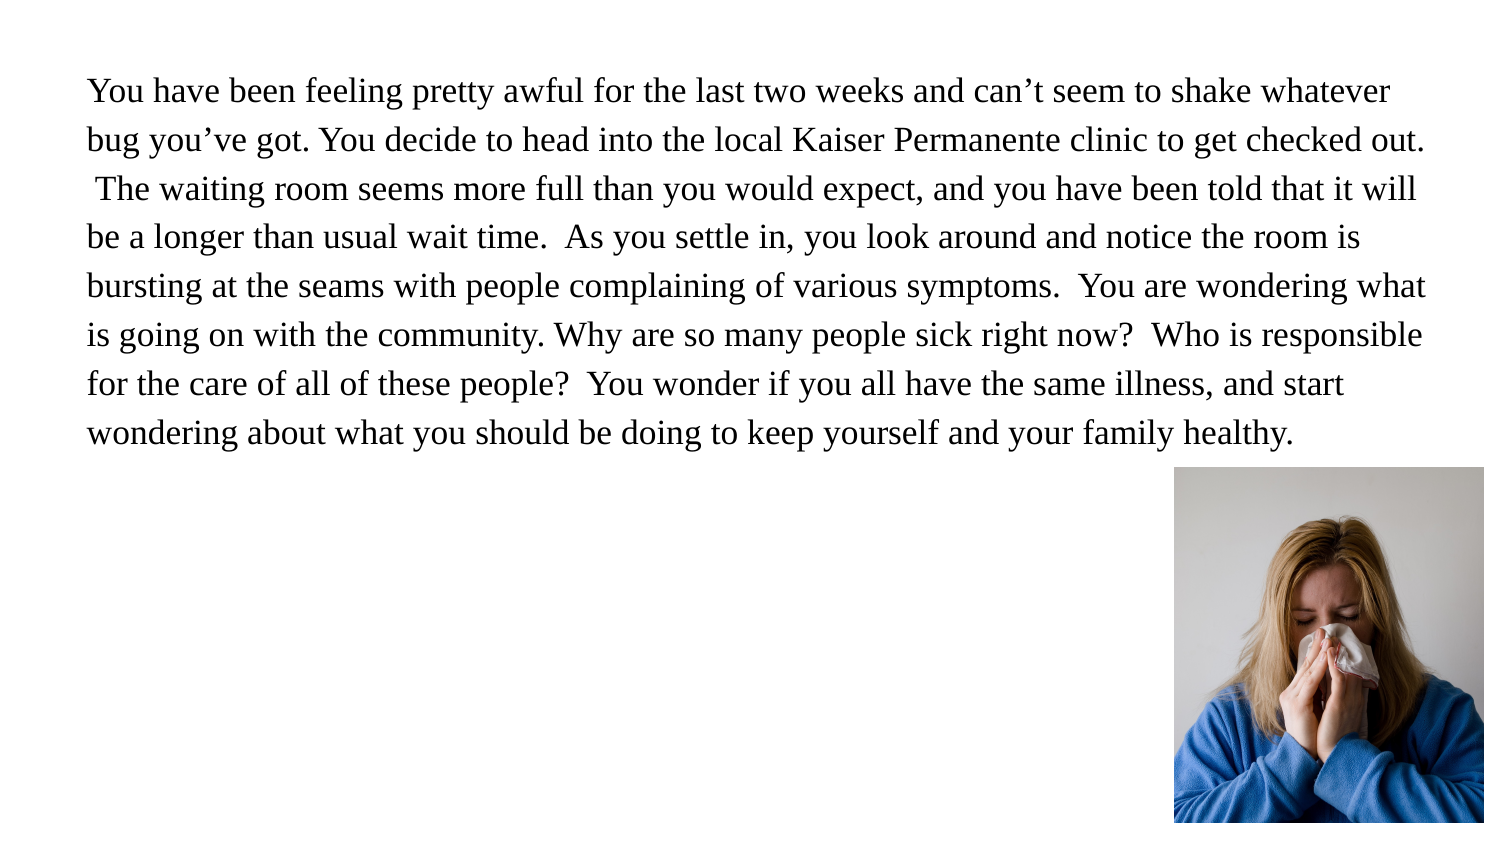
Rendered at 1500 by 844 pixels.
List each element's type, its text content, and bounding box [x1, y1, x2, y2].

text_box You have been feeling pretty awful for the last two weeks and can’t seem to shake whatever bug you’ve got. You decide to head into the local Kaiser Permanente clinic to get checked out. The waiting room seems more full than you would expect, and you have been told that it will be a longer than usual wait time. As you settle in, you look around and notice the room is bursting at the seams with people complaining of various symptoms. You are wondering what is going on with the community. Why are so many people sick right now? Who is responsible for the care of all of these people? You wonder if you all have the same illness, and start wondering about what you should be doing to keep yourself and your family healthy. [71, 51, 1449, 622]
picture [1174, 466, 1484, 823]
